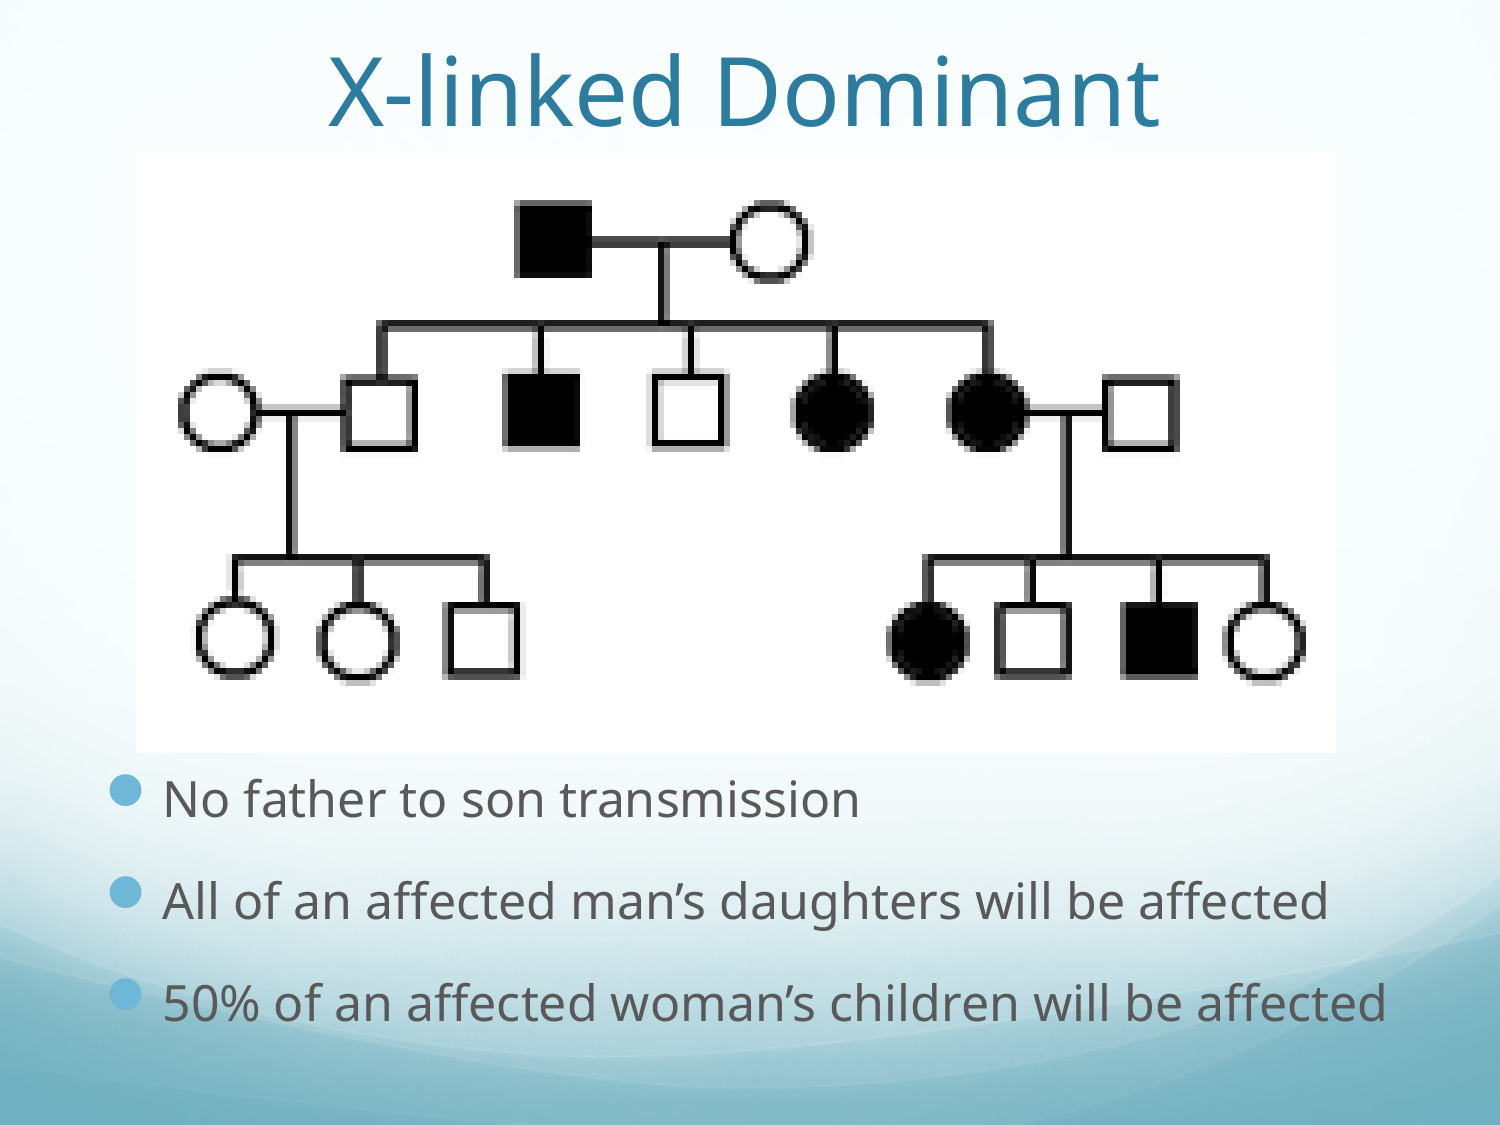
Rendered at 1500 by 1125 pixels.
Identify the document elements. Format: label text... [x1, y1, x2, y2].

title X-linked Dominant [85, 17, 1405, 153]
picture [135, 152, 1336, 753]
list No father to son transmission All of an affected man’s daughters will be affected 50% of an affected woman’s children will be affected [90, 760, 1410, 1125]
